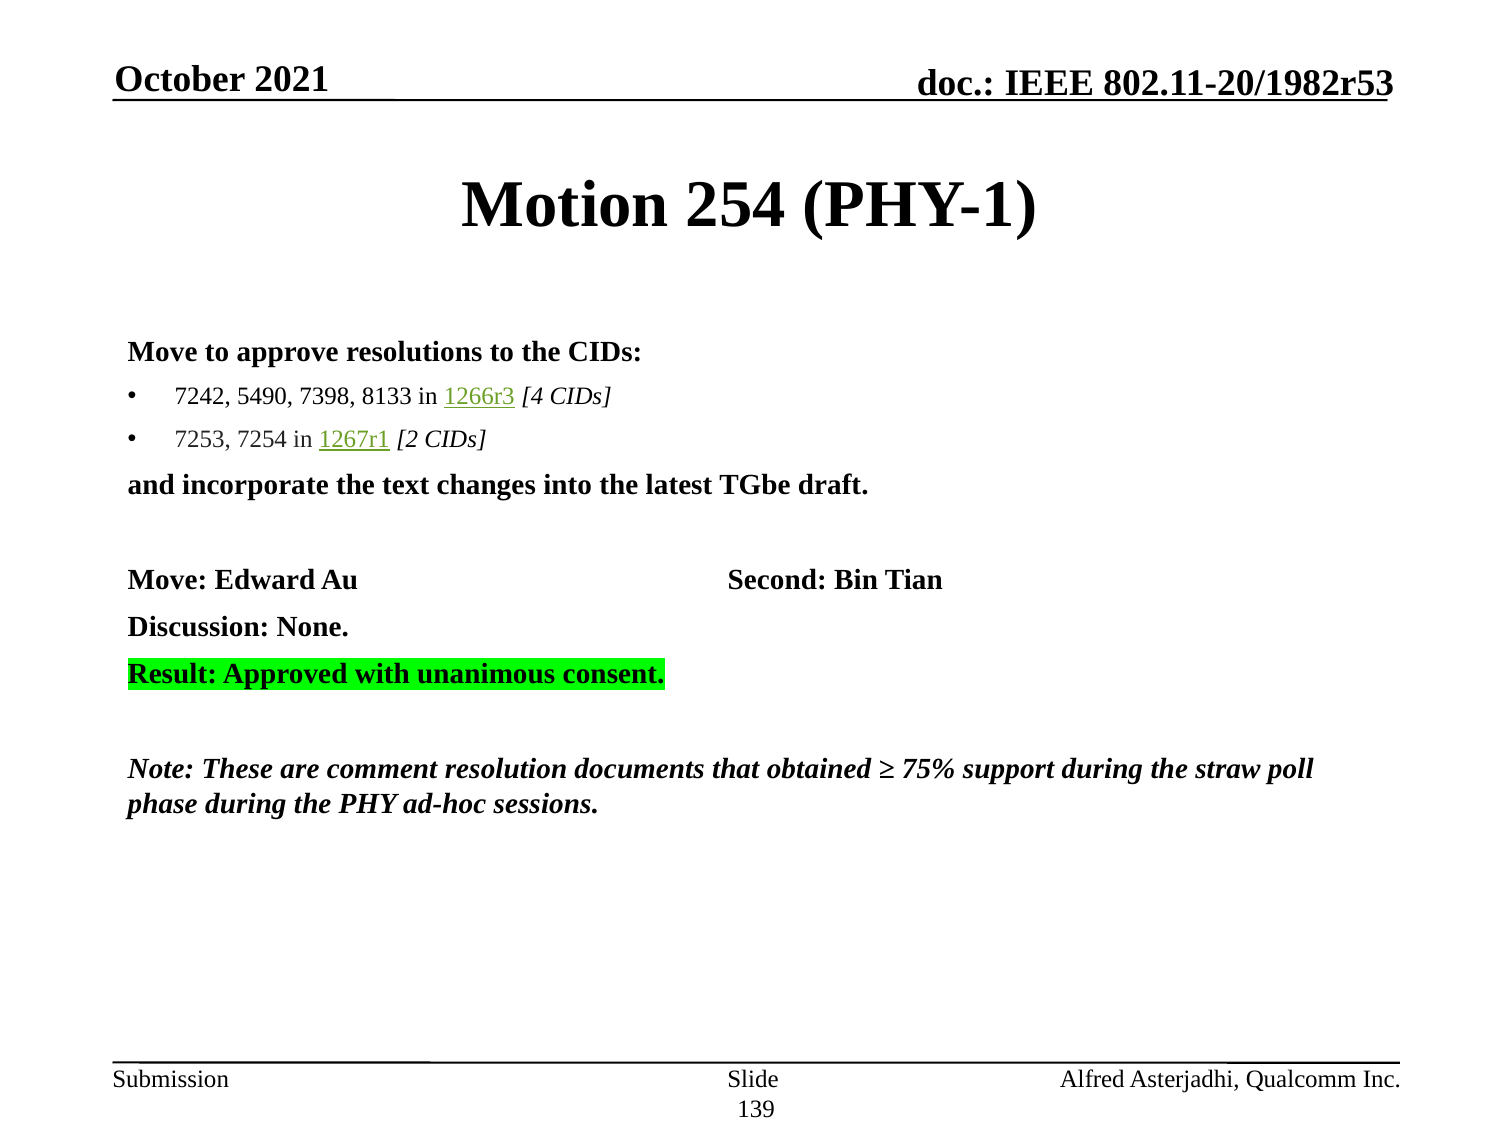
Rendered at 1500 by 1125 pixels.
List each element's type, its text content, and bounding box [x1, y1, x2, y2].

slide_number Slide 139 [712, 1061, 800, 1123]
title Motion 254 (PHY-1) [112, 112, 1388, 288]
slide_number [114, 54, 423, 100]
footer Alfred Asterjadhi, Qualcomm Inc. [878, 1061, 1402, 1093]
list Move to approve resolutions to the CIDs: 7242, 5490, 7398, 8133 in 1266r3 [4 CIDs] 7253, 7254 in 1267r1 [2 CIDs] and incorporate the text changes into the latest TGbe draft. Move: Edward Au Second: Bin Tian Discussion: None. Result: Approved with unanimous consent. Note: These are comment resolution documents that obtained ≥ 75% support during the straw poll phase during the PHY ad-hoc sessions. [112, 324, 1388, 1063]
